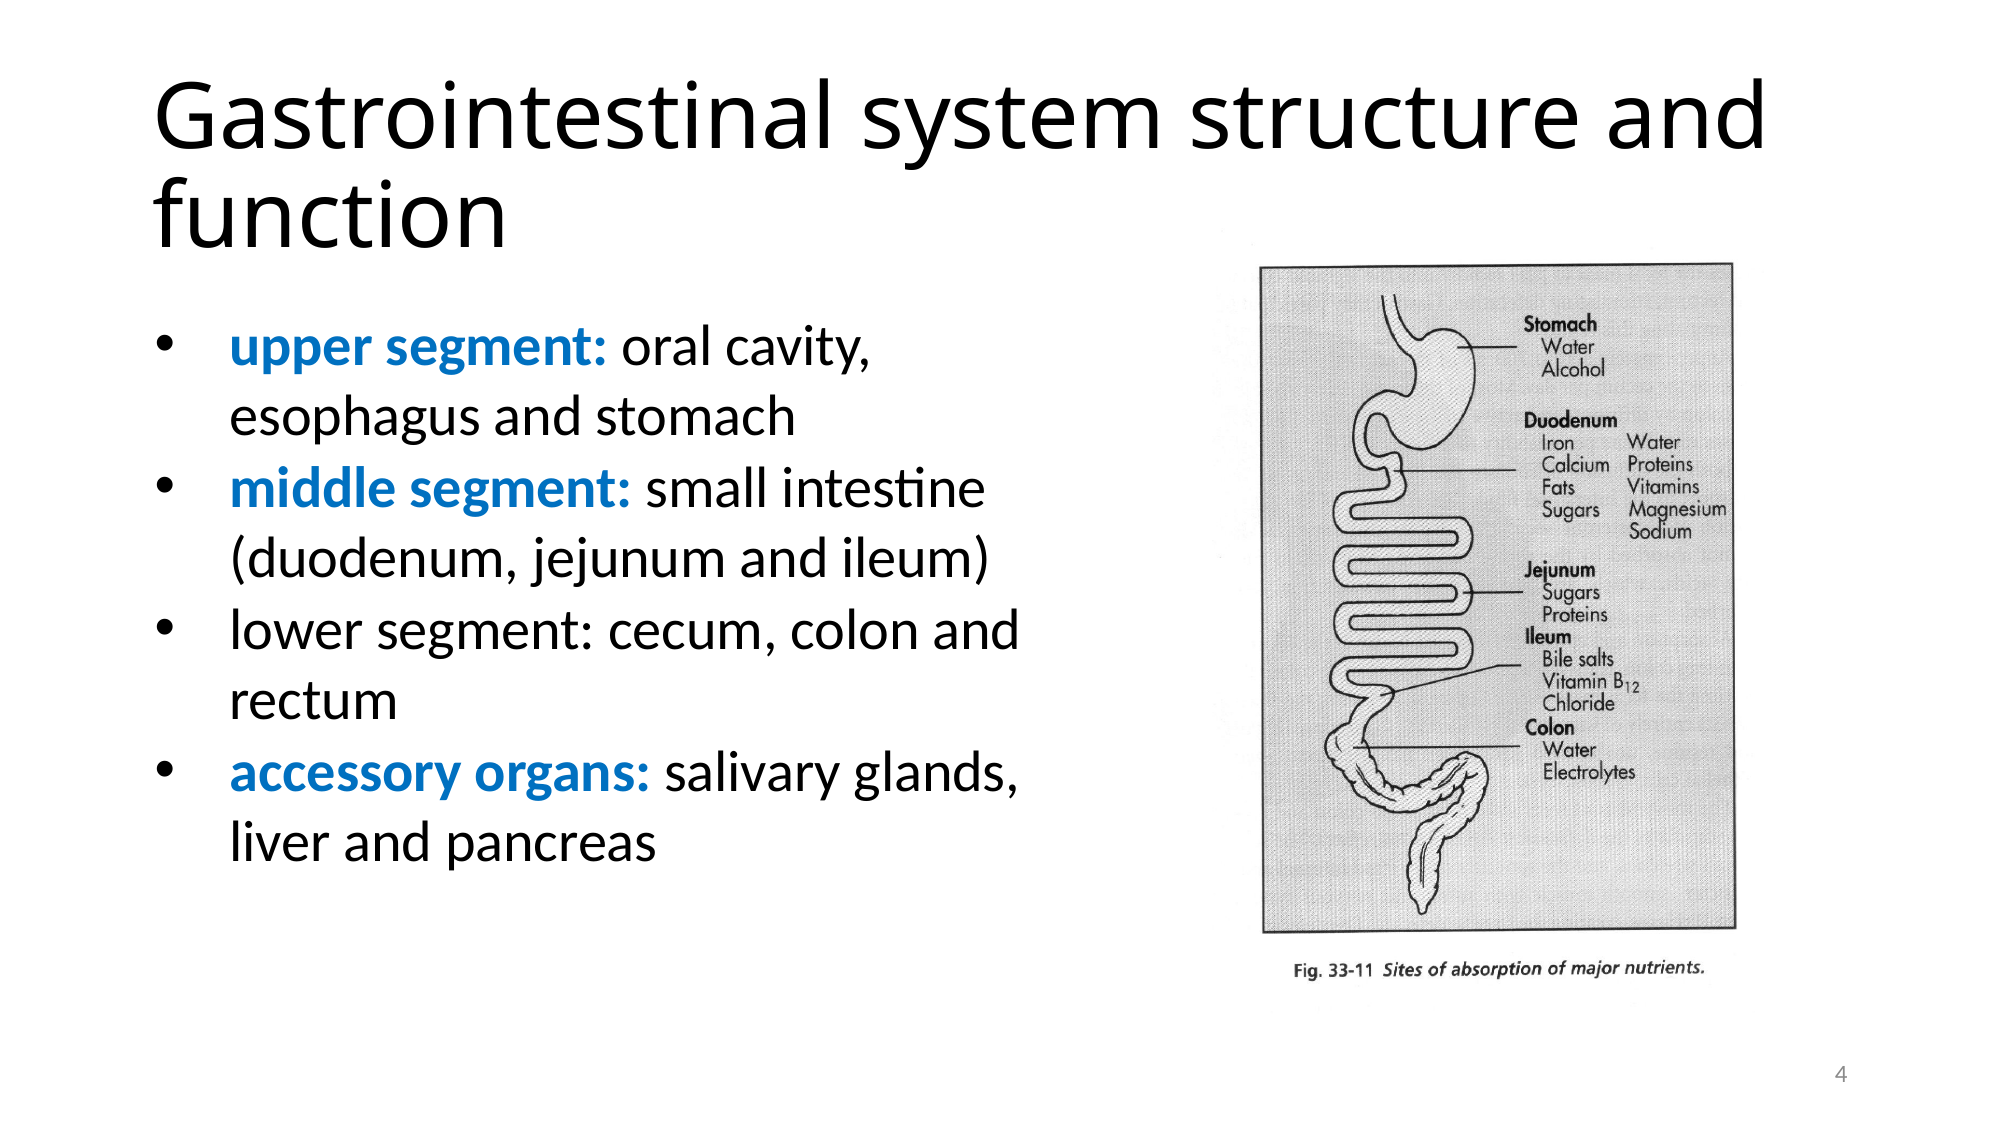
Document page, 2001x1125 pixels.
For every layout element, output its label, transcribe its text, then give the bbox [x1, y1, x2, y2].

title Gastrointestinal system structure and function [137, 59, 1863, 278]
text_box [1212, 223, 1784, 1014]
list upper segment: oral cavity, esophagus and stomach middle segment: small intestine (duodenum, jejunum and ileum) lower segment: cecum, colon and rectum accessory organs: salivary glands, liver and pancreas [137, 299, 1185, 1014]
slide_number 4 [1412, 1042, 1863, 1103]
